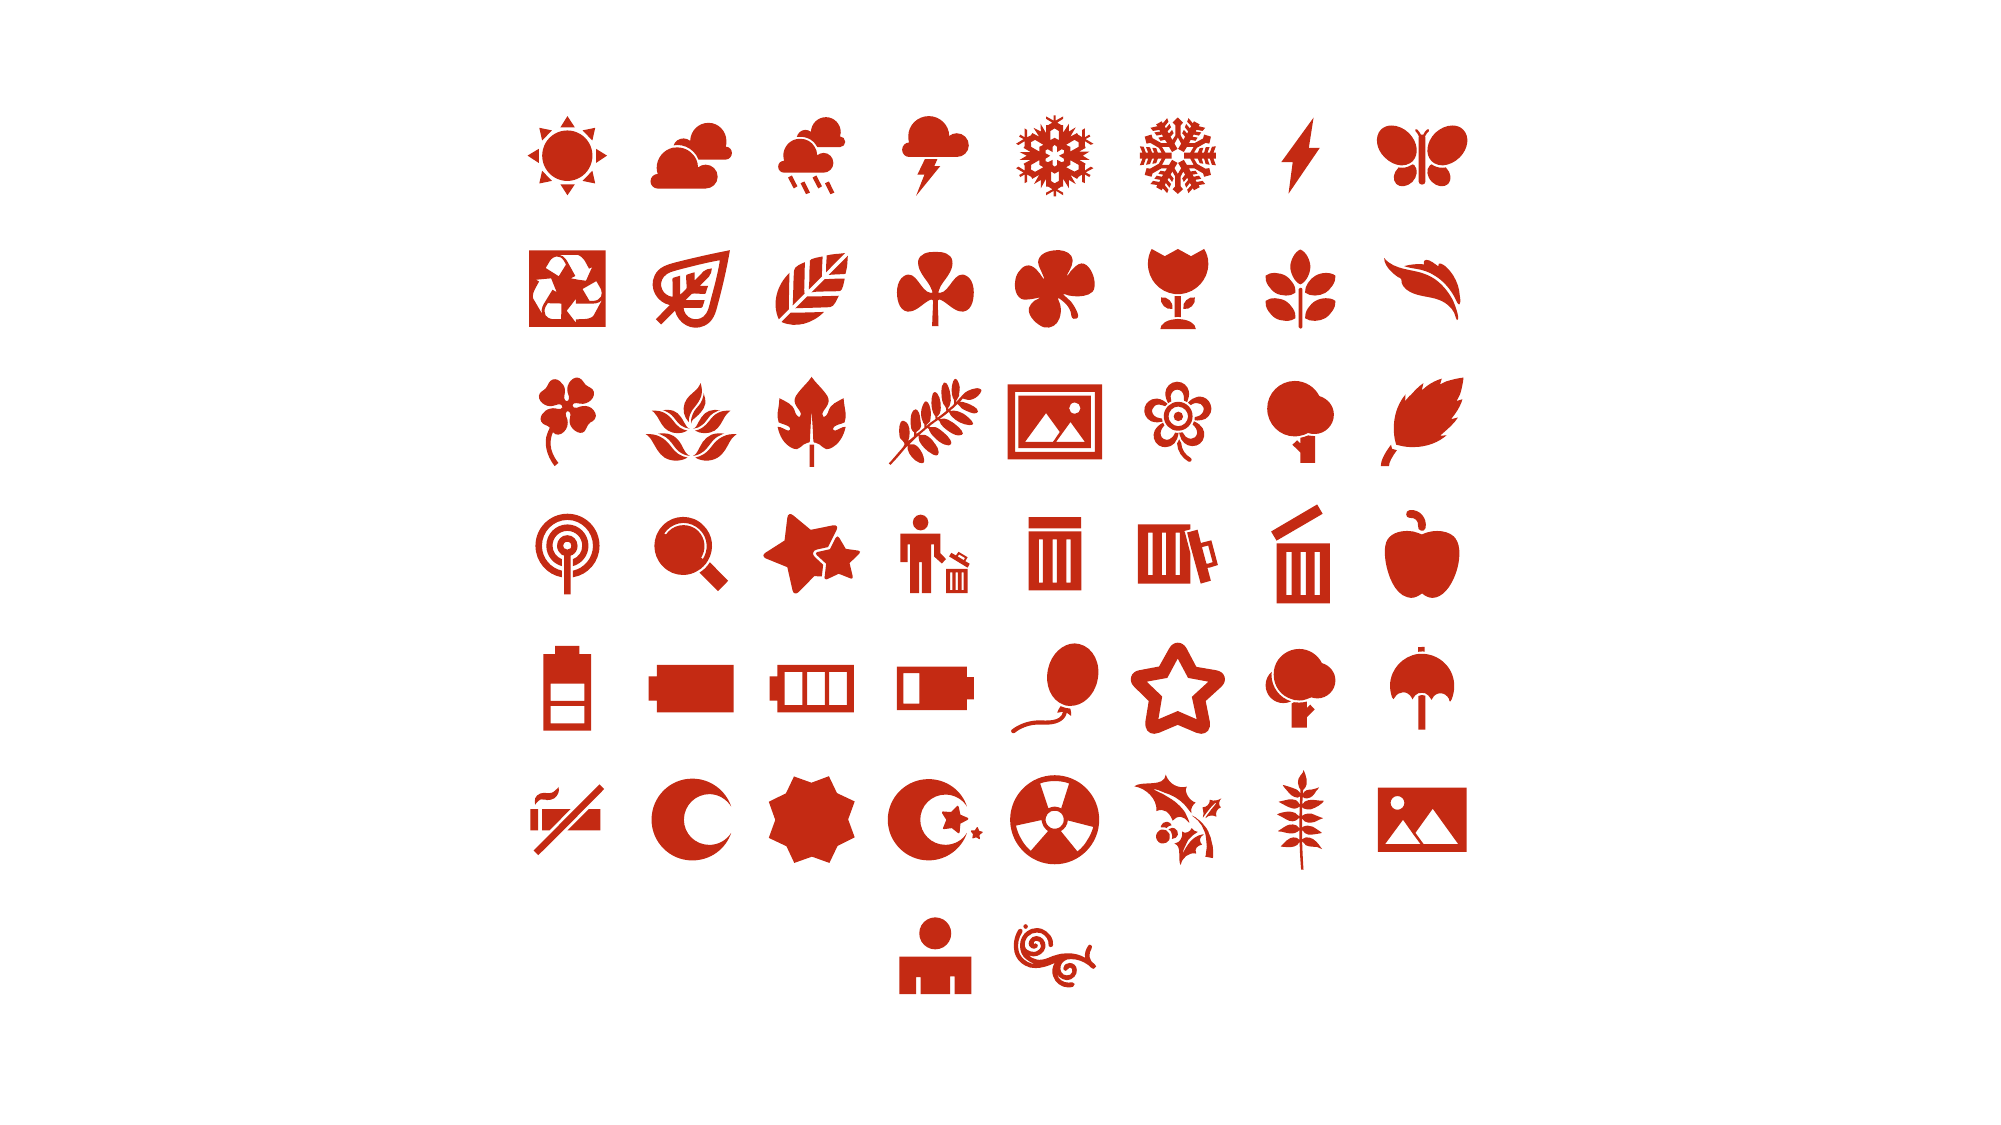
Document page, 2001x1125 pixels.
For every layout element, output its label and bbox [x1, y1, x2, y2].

text_box [527, 115, 1471, 995]
